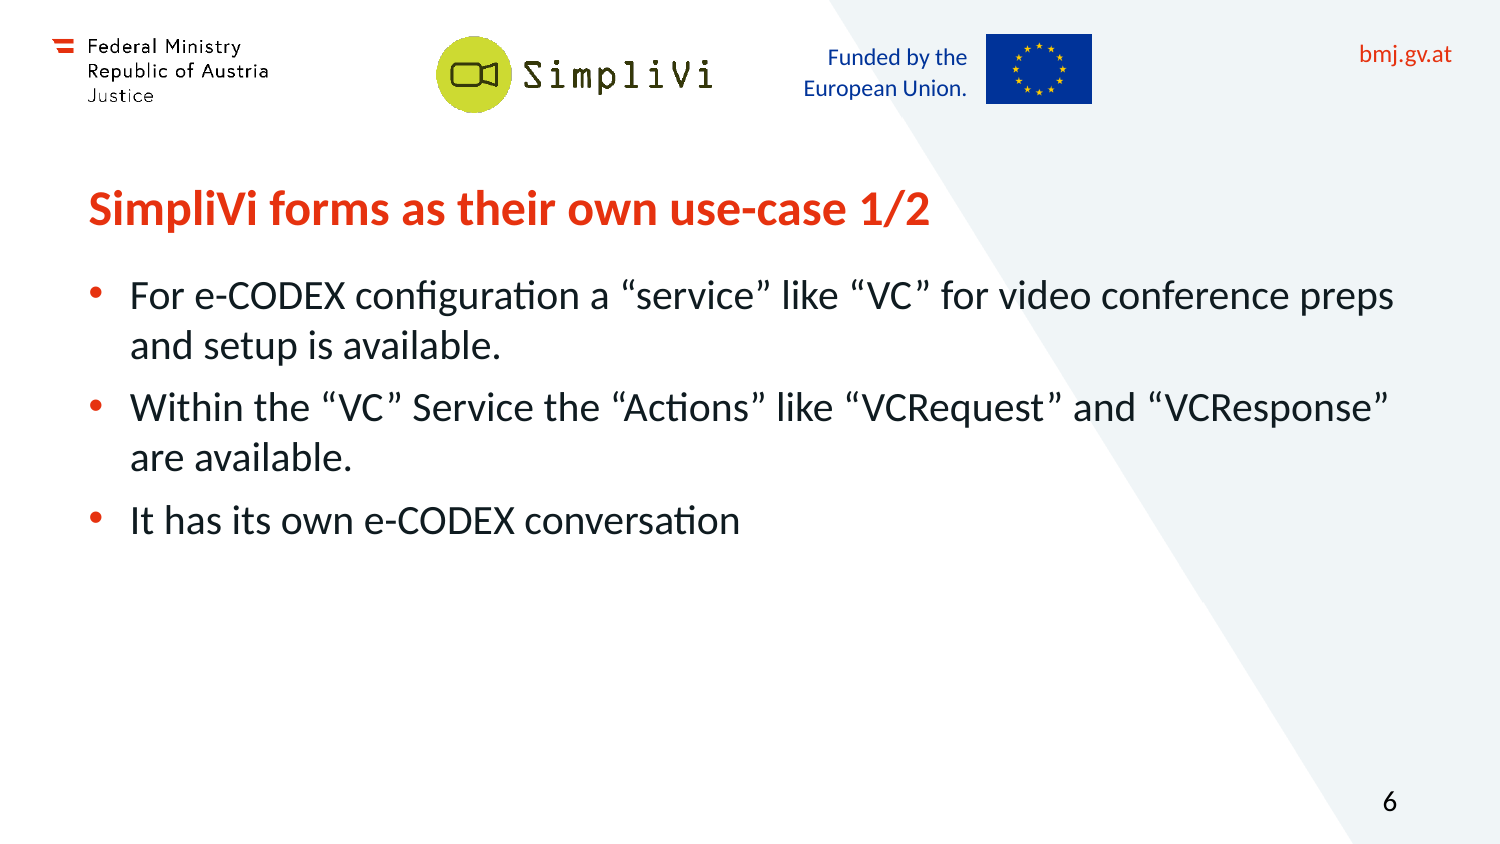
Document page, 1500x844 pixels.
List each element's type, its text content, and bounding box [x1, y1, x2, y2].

title SimpliVi forms as their own use-case 1/2 [88, 173, 1398, 267]
picture [0, 0, 1500, 844]
slide_number 6 [1239, 785, 1398, 819]
list For e-CODEX configuration a “service” like “VC” for video conference preps and setup is available. Within the “VC” Service the “Actions” like “VCRequest” and “VCResponse” are available. It has its own e-CODEX conversation [88, 267, 1398, 756]
